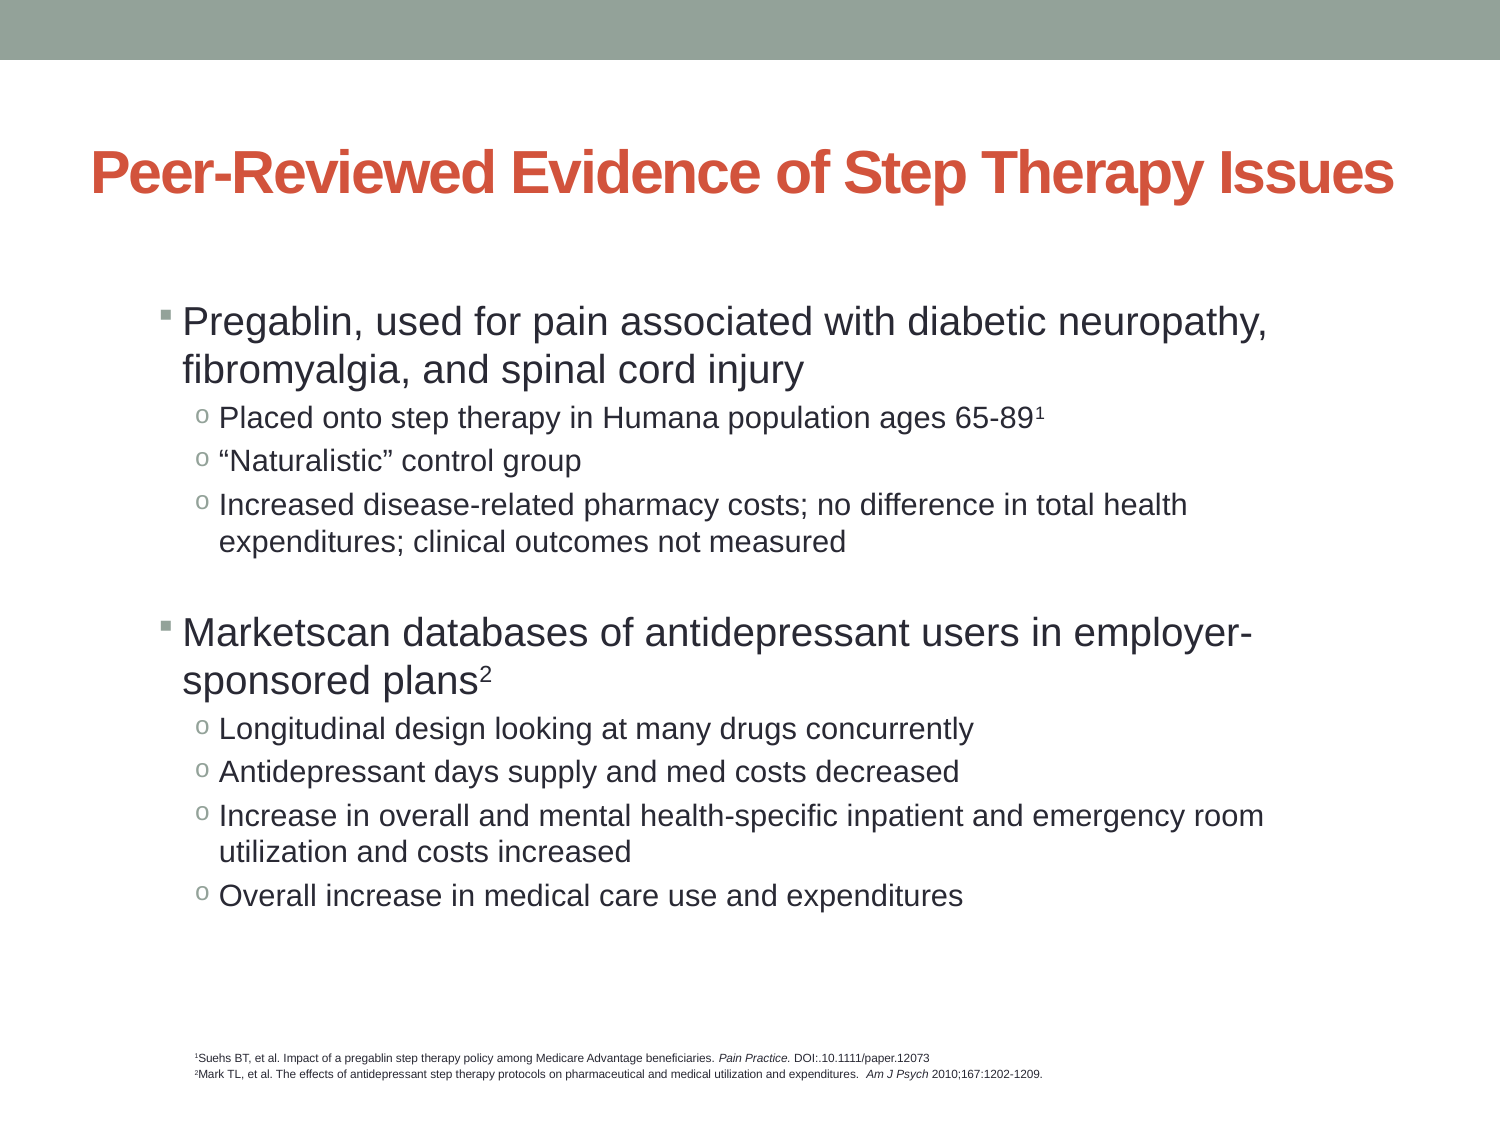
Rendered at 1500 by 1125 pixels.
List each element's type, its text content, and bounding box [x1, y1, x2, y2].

title Peer-Reviewed Evidence of Step Therapy Issues [75, 87, 1425, 250]
list Pregablin, used for pain associated with diabetic neuropathy, fibromyalgia, and spinal cord injury Placed onto step therapy in Humana population ages 65-891 “Naturalistic” control group Increased disease-related pharmacy costs; no difference in total health expenditures; clinical outcomes not measured Marketscan databases of antidepressant users in employer-sponsored plans2 Longitudinal design looking at many drugs concurrently Antidepressant days supply and med costs decreased Increase in overall and mental health-specific inpatient and emergency room utilization and costs increased Overall increase in medical care use and expenditures 1Suehs BT, et al. Impact of a pregablin step therapy policy among Medicare Advantage beneficiaries. Pain Practice. DOI:.10.1111/paper.12073 2Mark TL, et al. The effects of antidepressant step therapy protocols on pharmaceutical and medical utilization and expenditures. Am J Psych 2010;167:1202-1209. [143, 287, 1359, 1100]
